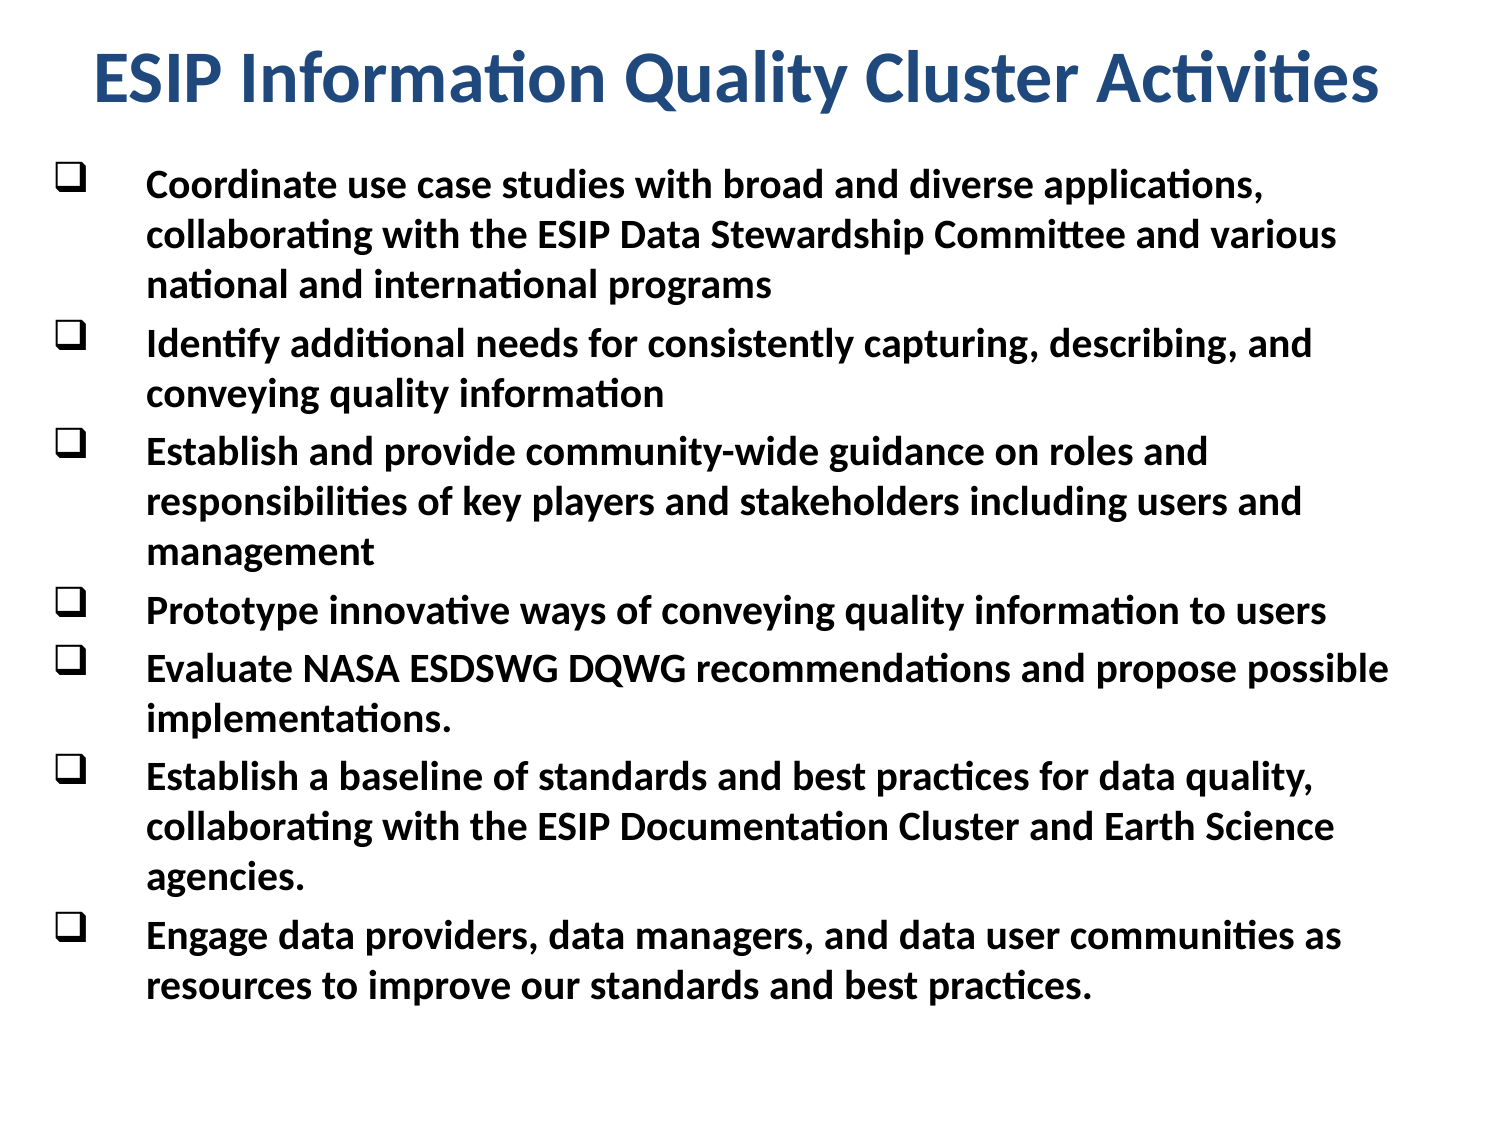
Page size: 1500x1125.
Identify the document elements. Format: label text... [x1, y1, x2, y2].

text_box Coordinate use case studies with broad and diverse applications, collaborating with the ESIP Data Stewardship Committee and various national and international programs Identify additional needs for consistently capturing, describing, and conveying quality information Establish and provide community-wide guidance on roles and responsibilities of key players and stakeholders including users and management Prototype innovative ways of conveying quality information to users Evaluate NASA ESDSWG DQWG recommendations and propose possible implementations. Establish a baseline of standards and best practices for data quality, collaborating with the ESIP Documentation Cluster and Earth Science agencies. Engage data providers, data managers, and data user communities as resources to improve our standards and best practices. [37, 149, 1450, 1015]
title ESIP Information Quality Cluster Activities [37, 20, 1438, 125]
